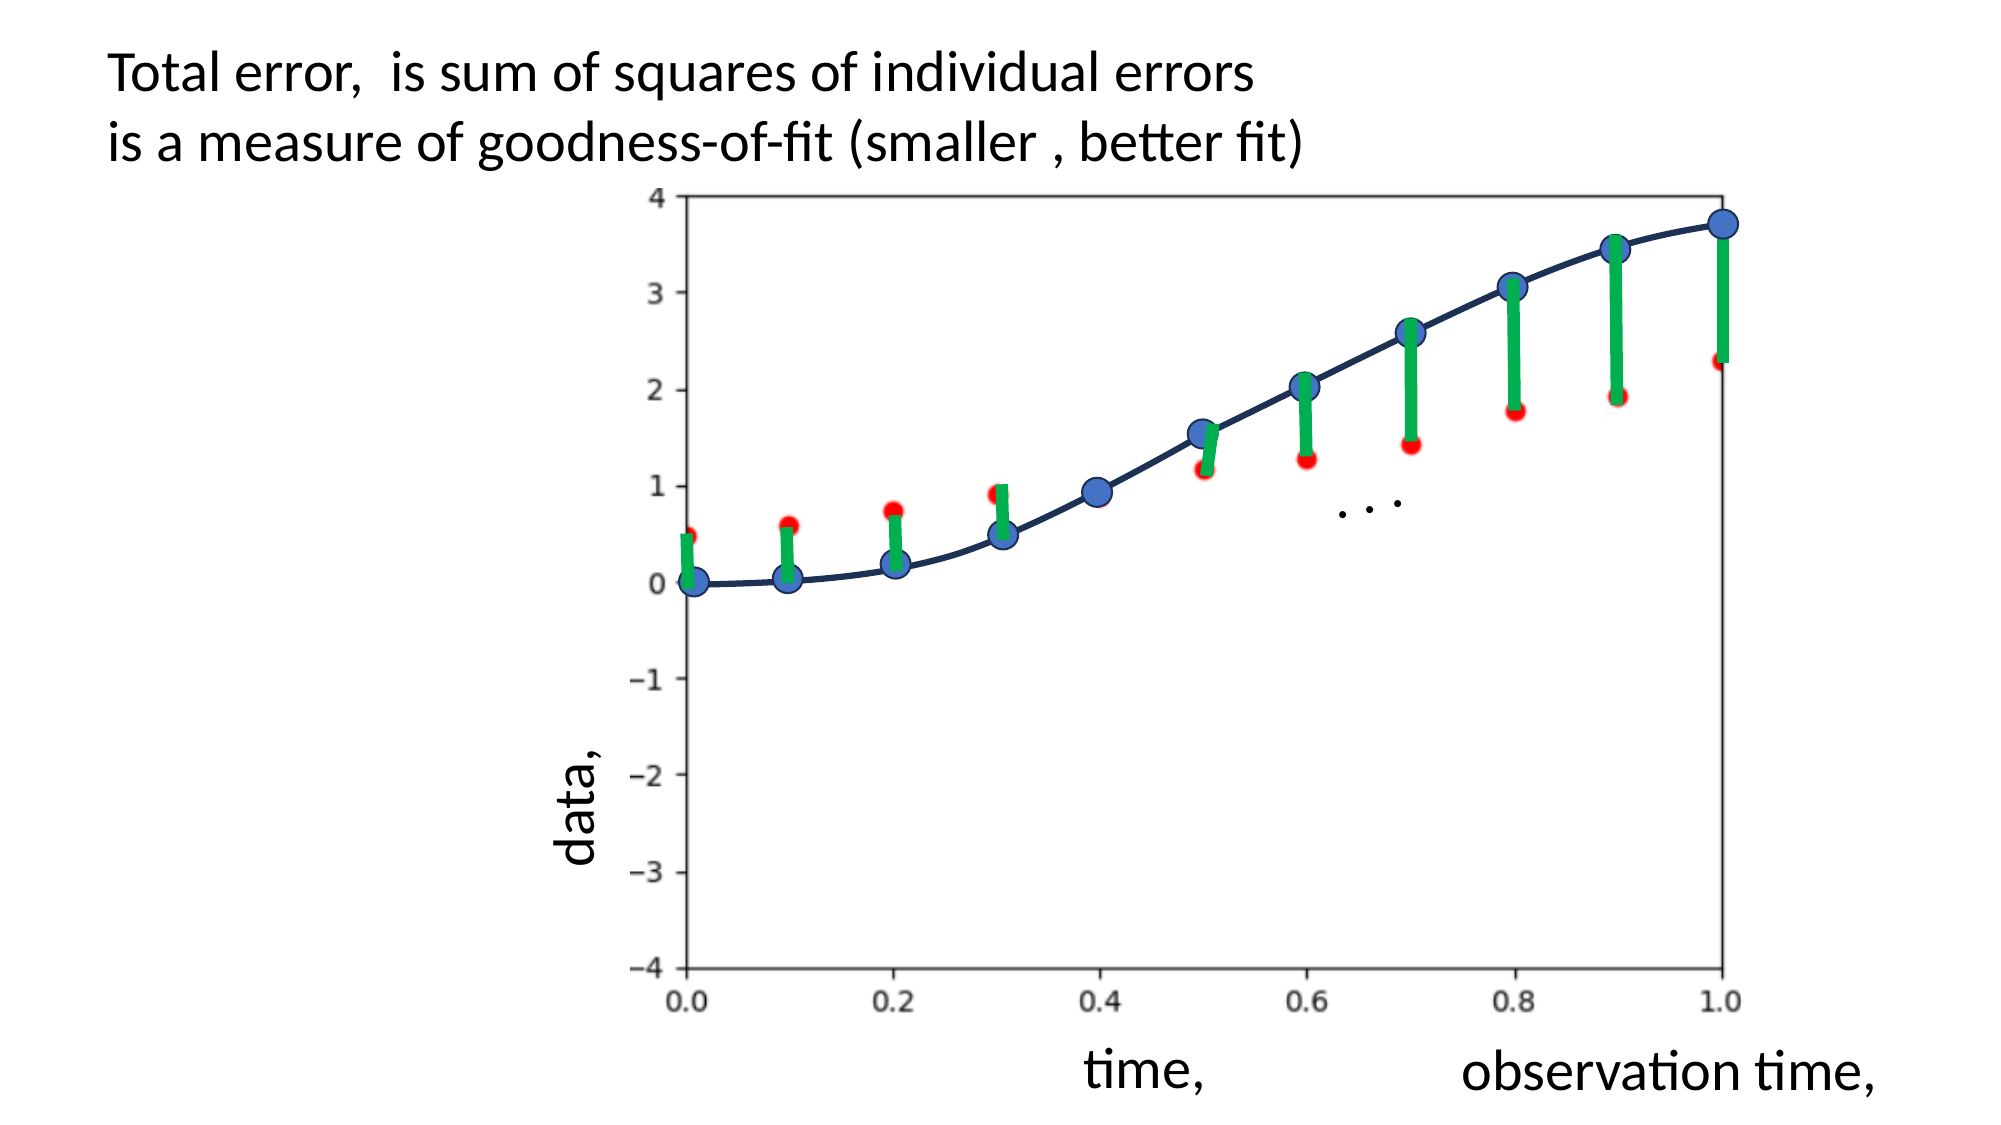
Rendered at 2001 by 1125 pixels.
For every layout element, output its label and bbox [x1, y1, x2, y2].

picture [629, 188, 1770, 1025]
text_box [1206, 423, 1214, 476]
